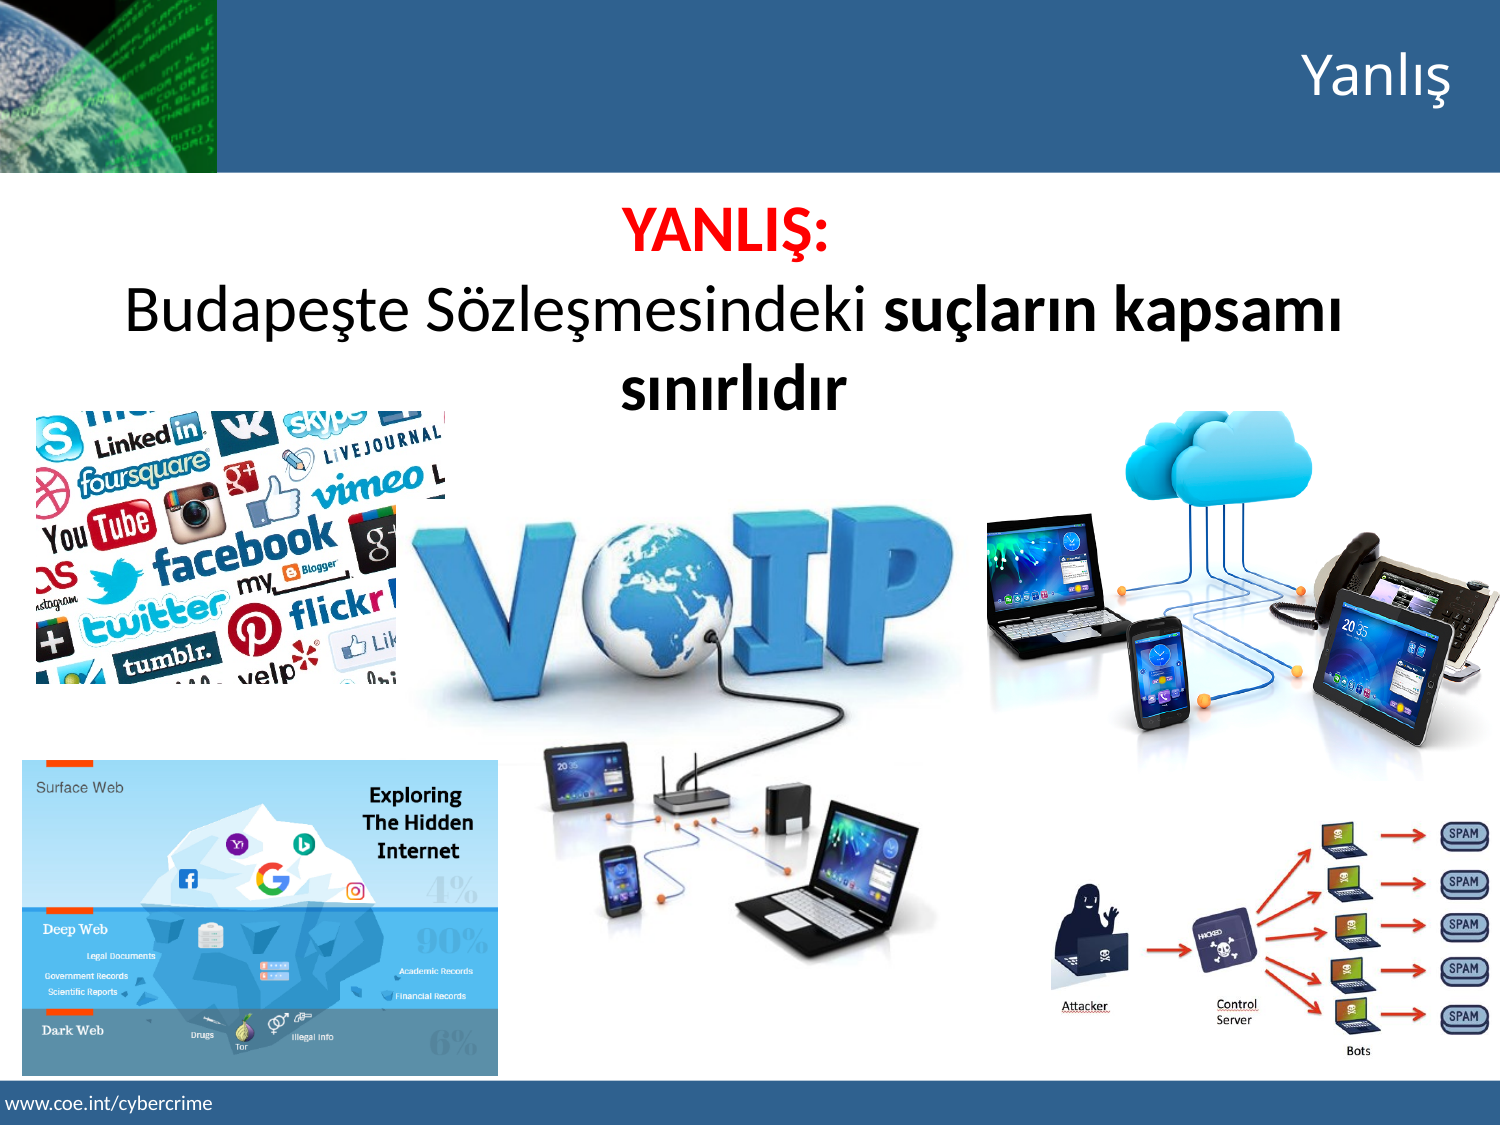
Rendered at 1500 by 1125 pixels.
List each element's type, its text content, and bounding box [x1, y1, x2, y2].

text_box YANLIŞ: Budapeşte Sözleşmesindeki suçların kapsamı sınırlıdır [64, 176, 1404, 432]
picture [1051, 811, 1492, 1065]
text_box [667, 384, 1181, 461]
picture [0, 0, 217, 173]
picture [221, 411, 269, 440]
picture [22, 411, 1500, 1076]
text_box Yanlış [230, 31, 1483, 114]
